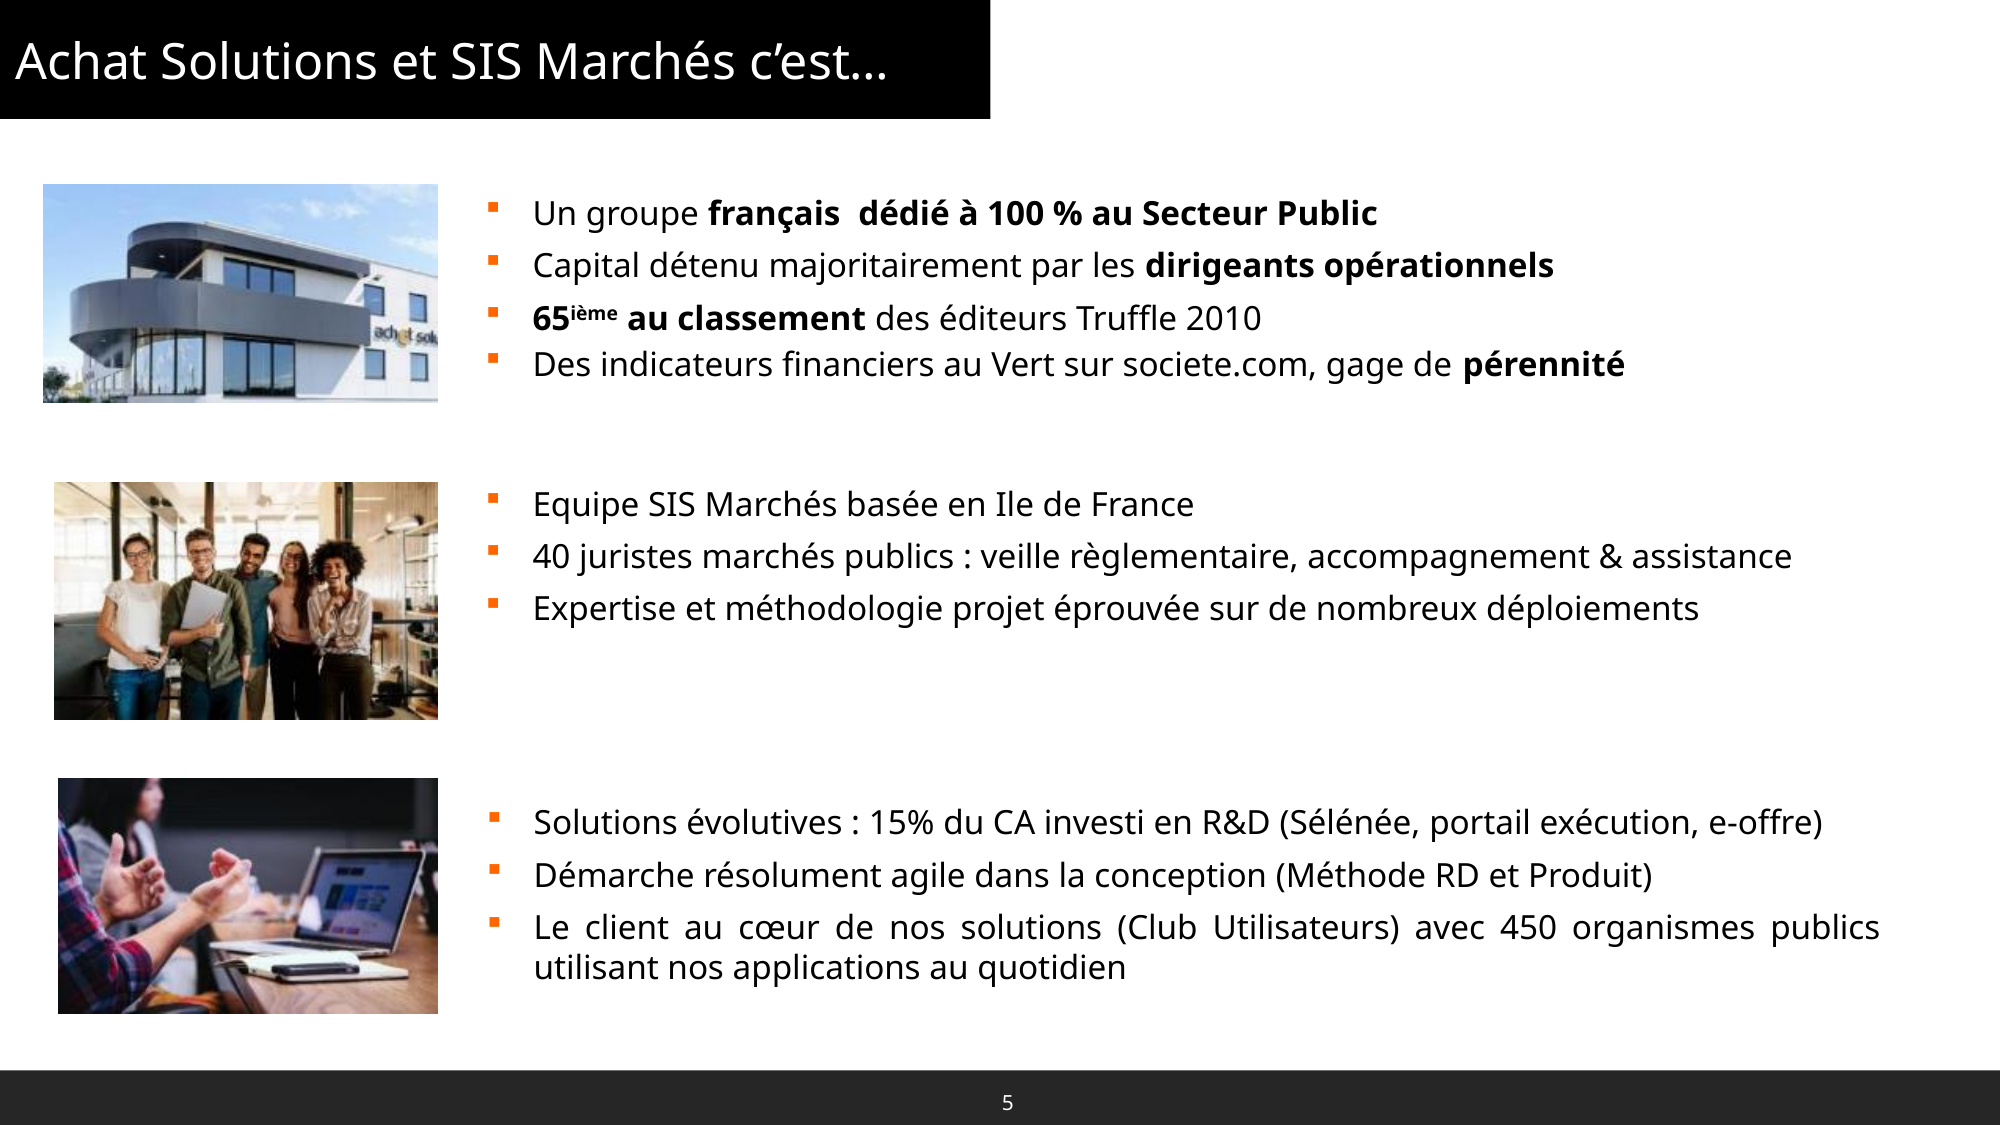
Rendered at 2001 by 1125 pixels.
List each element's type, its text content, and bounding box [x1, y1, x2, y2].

picture [57, 778, 438, 1015]
text_box Equipe SIS Marchés basée en Ile de France 40 juristes marchés publics : veille règlementaire, accompagnement & assistance Expertise et méthodologie projet éprouvée sur de nombreux déploiements [470, 475, 1936, 635]
text_box Un groupe français dédié à 100 % au Secteur Public Capital détenu majoritairement par les dirigeants opérationnels 65ième au classement des éditeurs Truffle 2010 Des indicateurs financiers au Vert sur societe.com, gage de pérennité [470, 184, 1999, 391]
text_box Achat Solutions et SIS Marchés c’est… [0, 0, 991, 119]
picture [53, 481, 438, 720]
text_box Solutions évolutives : 15% du CA investi en R&D (Sélénée, portail exécution, e-offre) Démarche résolument agile dans la conception (Méthode RD et Produit) Le client au cœur de nos solutions (Club Utilisateurs) avec 450 organismes publics utilisant nos applications au quotidien [472, 794, 1898, 1047]
picture [43, 184, 438, 404]
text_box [0, 1070, 2000, 1125]
